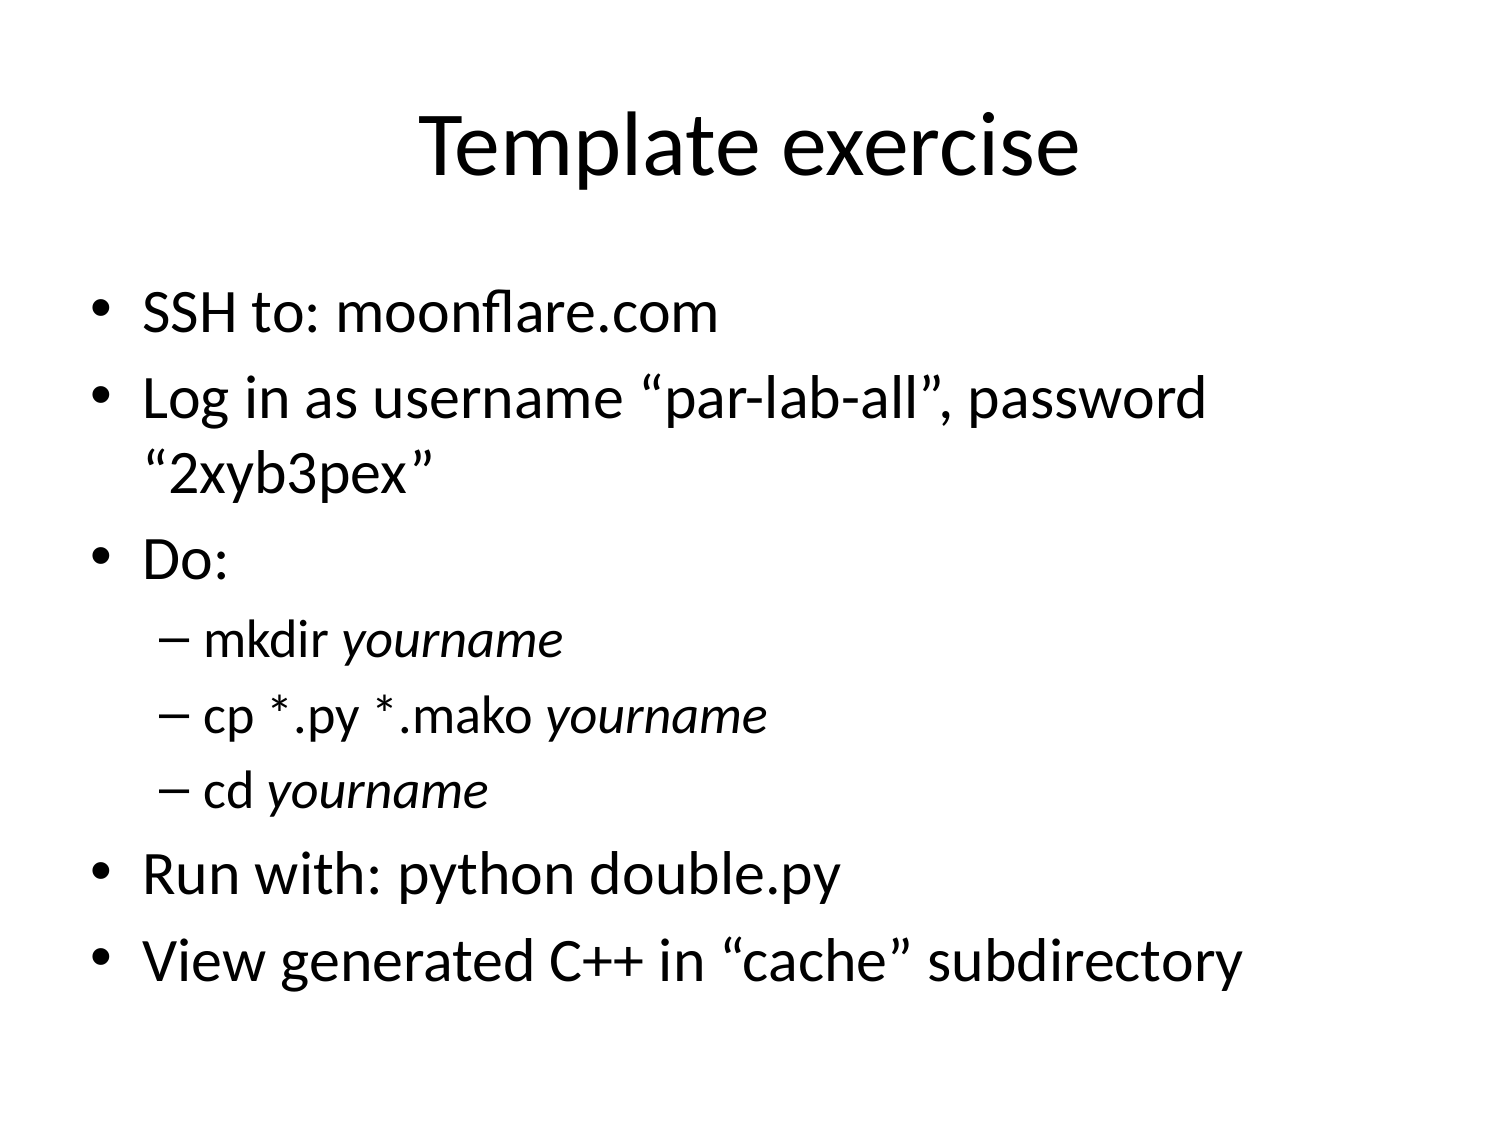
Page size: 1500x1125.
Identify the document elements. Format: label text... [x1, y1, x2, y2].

title Template exercise [75, 45, 1425, 233]
list SSH to: moonflare.com Log in as username “par-lab-all”, password “2xyb3pex” Do: mkdir yourname cp *.py *.mako yourname cd yourname Run with: python double.py View generated C++ in “cache” subdirectory [75, 262, 1425, 1005]
